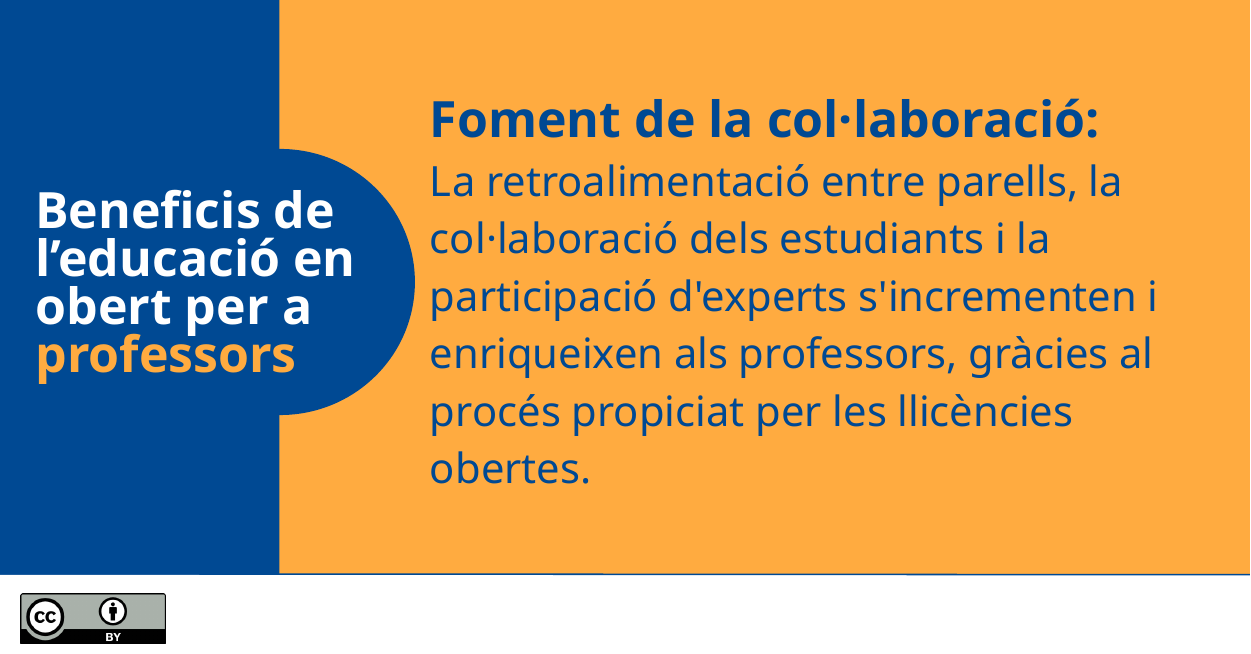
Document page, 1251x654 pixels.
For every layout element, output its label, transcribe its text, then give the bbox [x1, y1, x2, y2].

text_box [0, 582, 1250, 654]
text_box Beneficis de l’educació en obert per a professors [20, 175, 403, 397]
text_box [212, 397, 348, 416]
picture [20, 592, 166, 645]
text_box [200, 148, 361, 175]
text_box Foment de la col·laboració: La retroalimentació entre parells, la col·laboració dels estudiants i la participació d'experts s'incrementen i enriqueixen als professors, gràcies al procés propiciat per les llicències obertes. [414, 63, 1205, 508]
text_box [403, 227, 415, 337]
text_box [0, 0, 280, 573]
